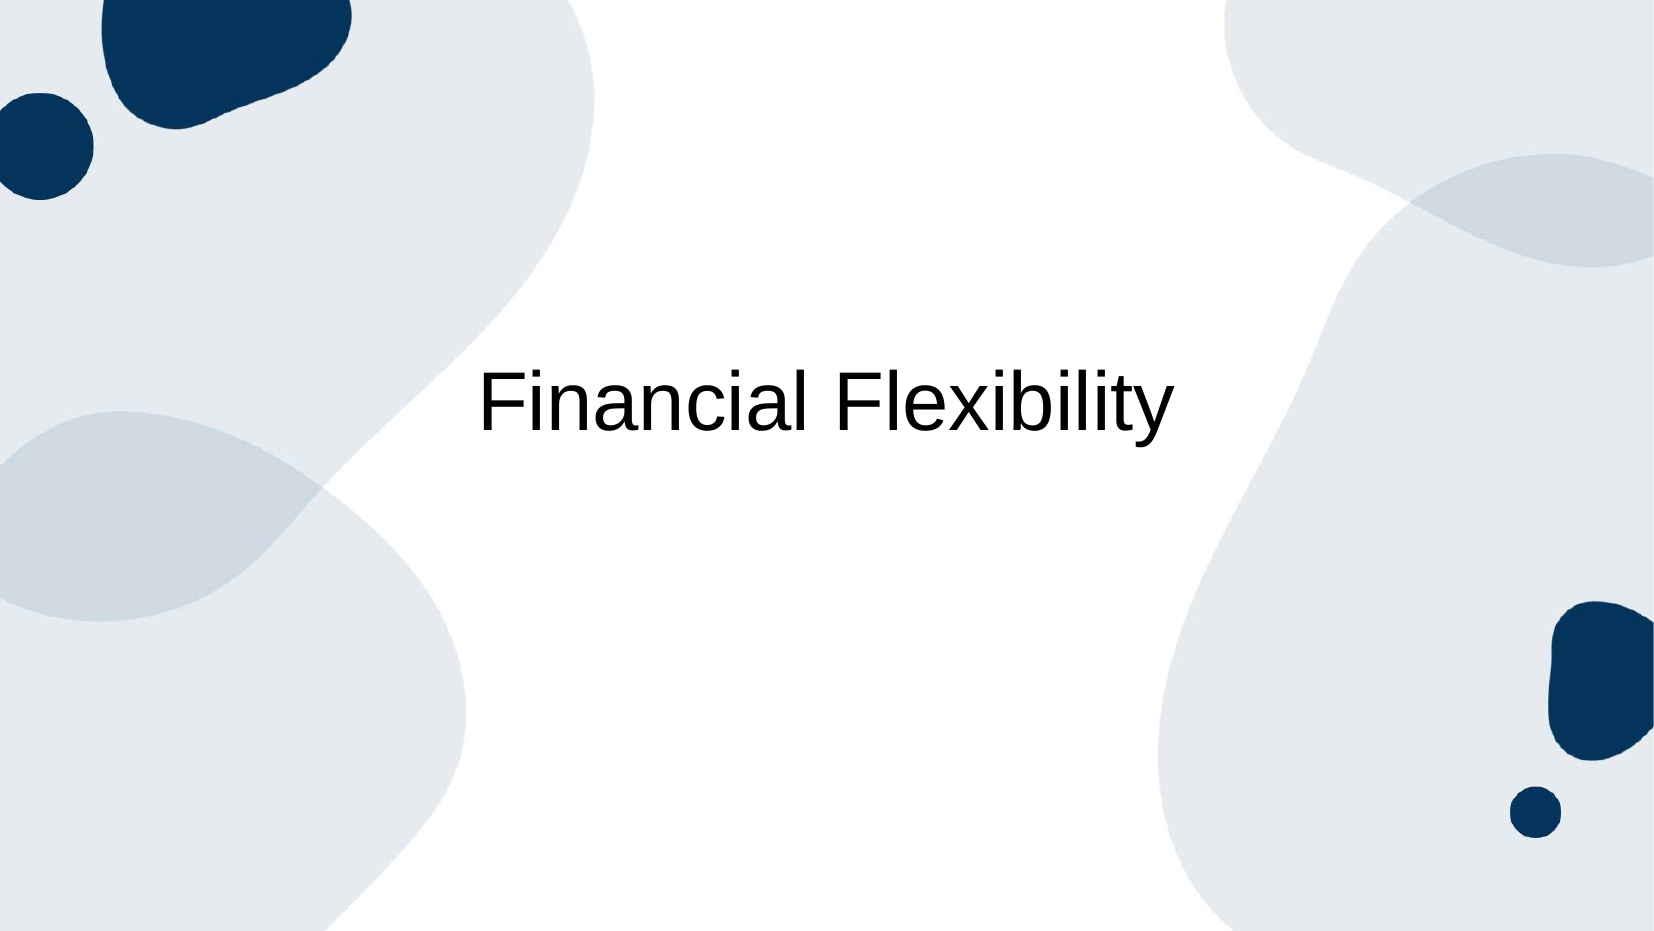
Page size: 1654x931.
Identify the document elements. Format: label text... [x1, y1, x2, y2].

picture [0, 0, 1654, 931]
subtitle Financial Flexibility [82, 37, 1571, 757]
